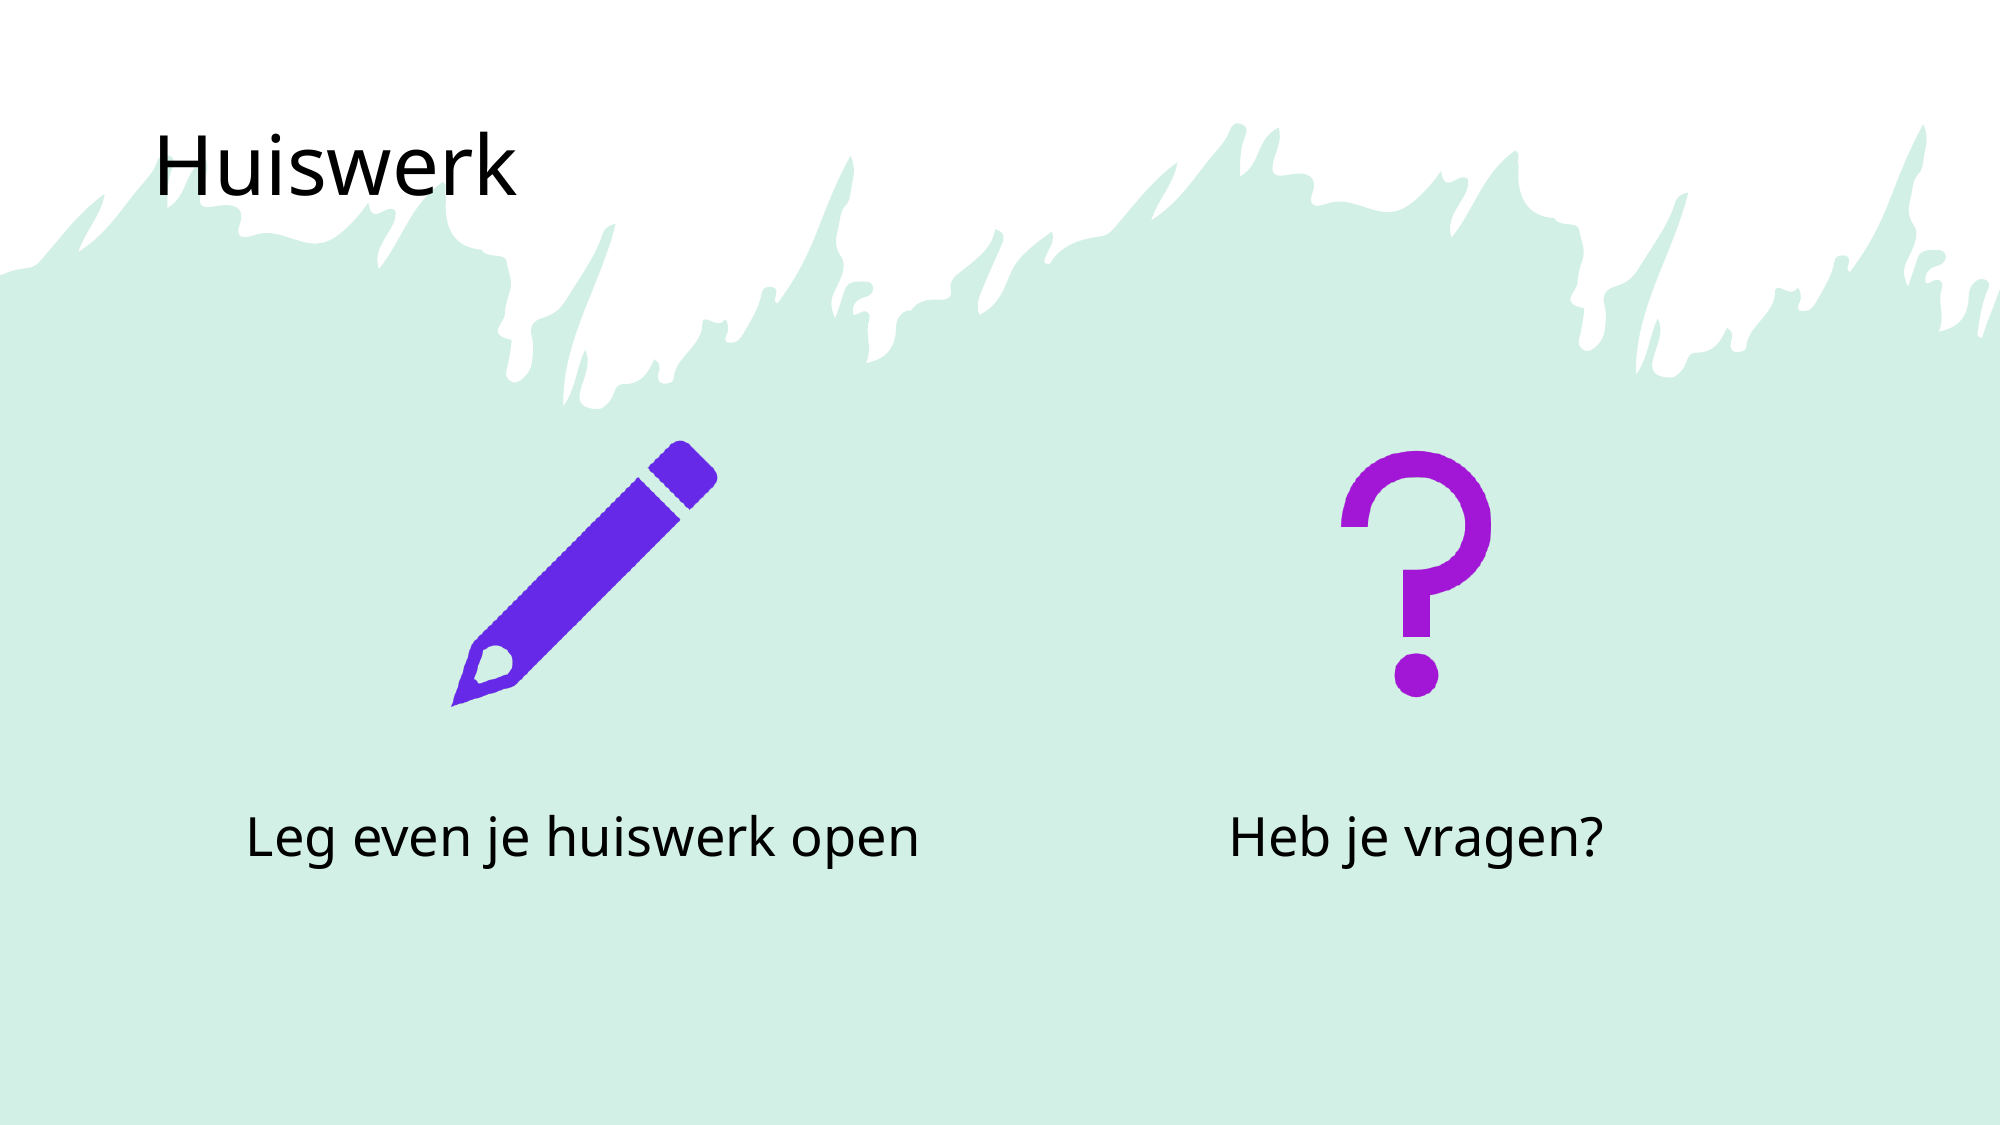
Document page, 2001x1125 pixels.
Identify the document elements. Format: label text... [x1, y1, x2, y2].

text_box [0, 0, 2000, 336]
title Huiswerk [137, 59, 1863, 278]
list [137, 329, 1863, 1013]
text_box [0, 121, 2000, 1125]
